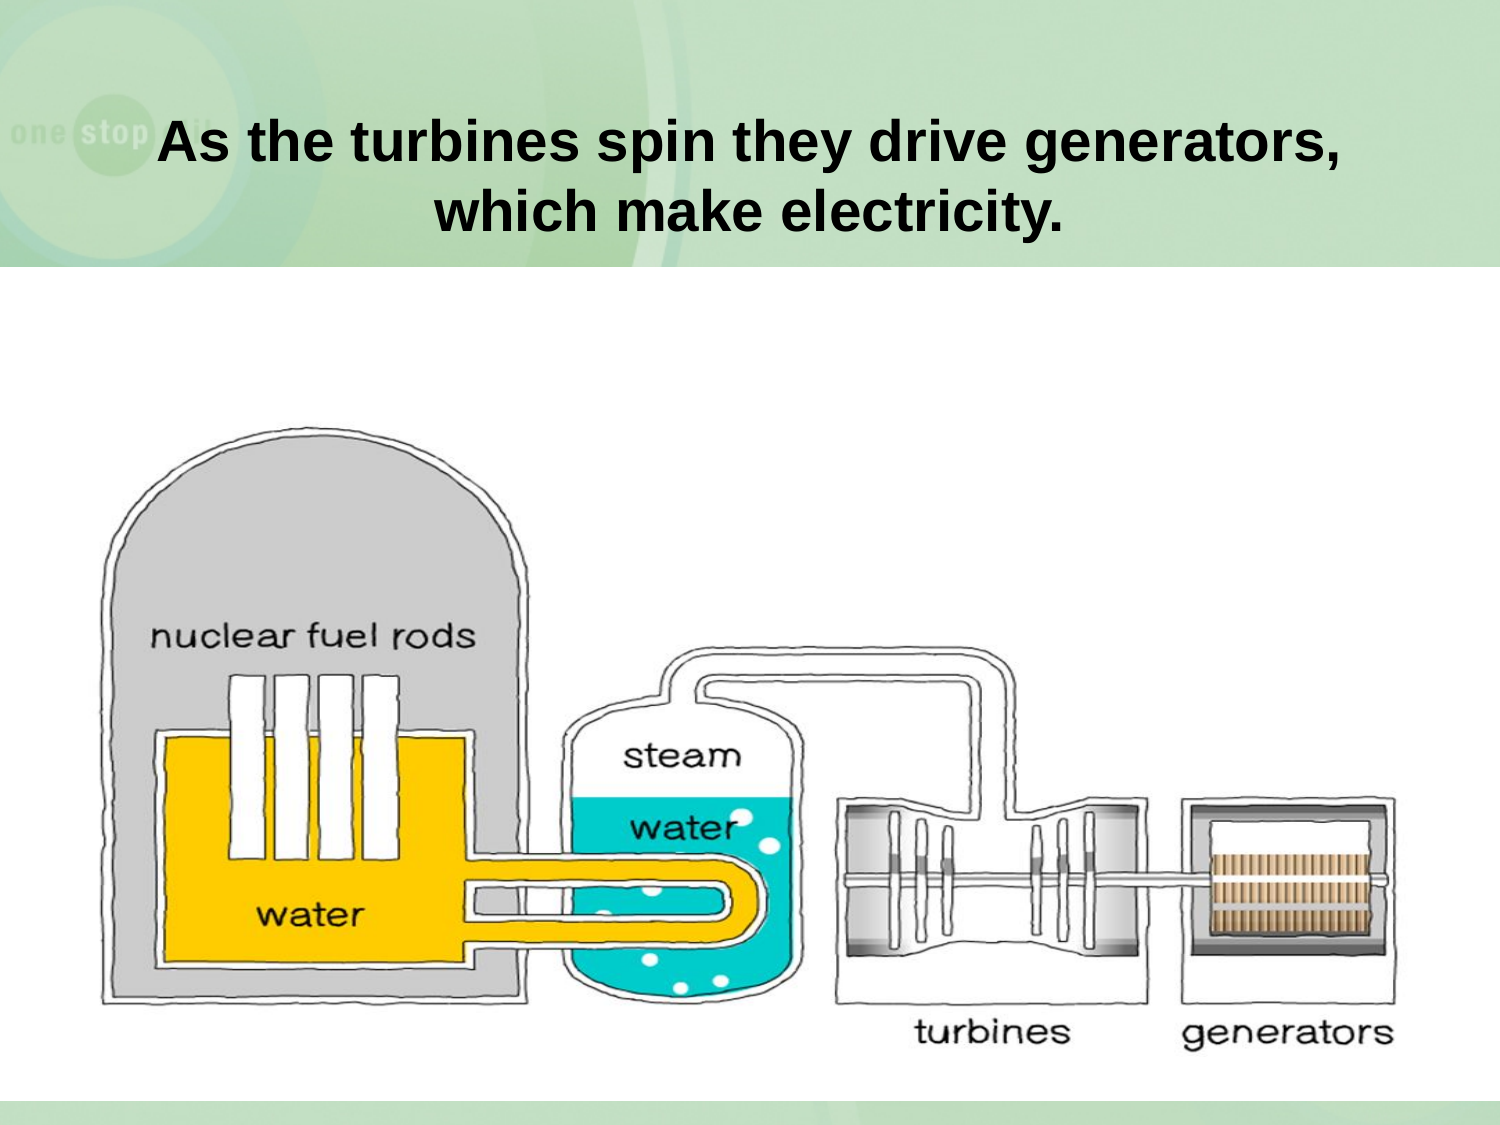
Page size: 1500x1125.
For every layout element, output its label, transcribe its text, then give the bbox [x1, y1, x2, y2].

title As the turbines spin they drive generators, which make electricity. [75, 79, 1425, 265]
picture [0, 0, 1500, 1125]
